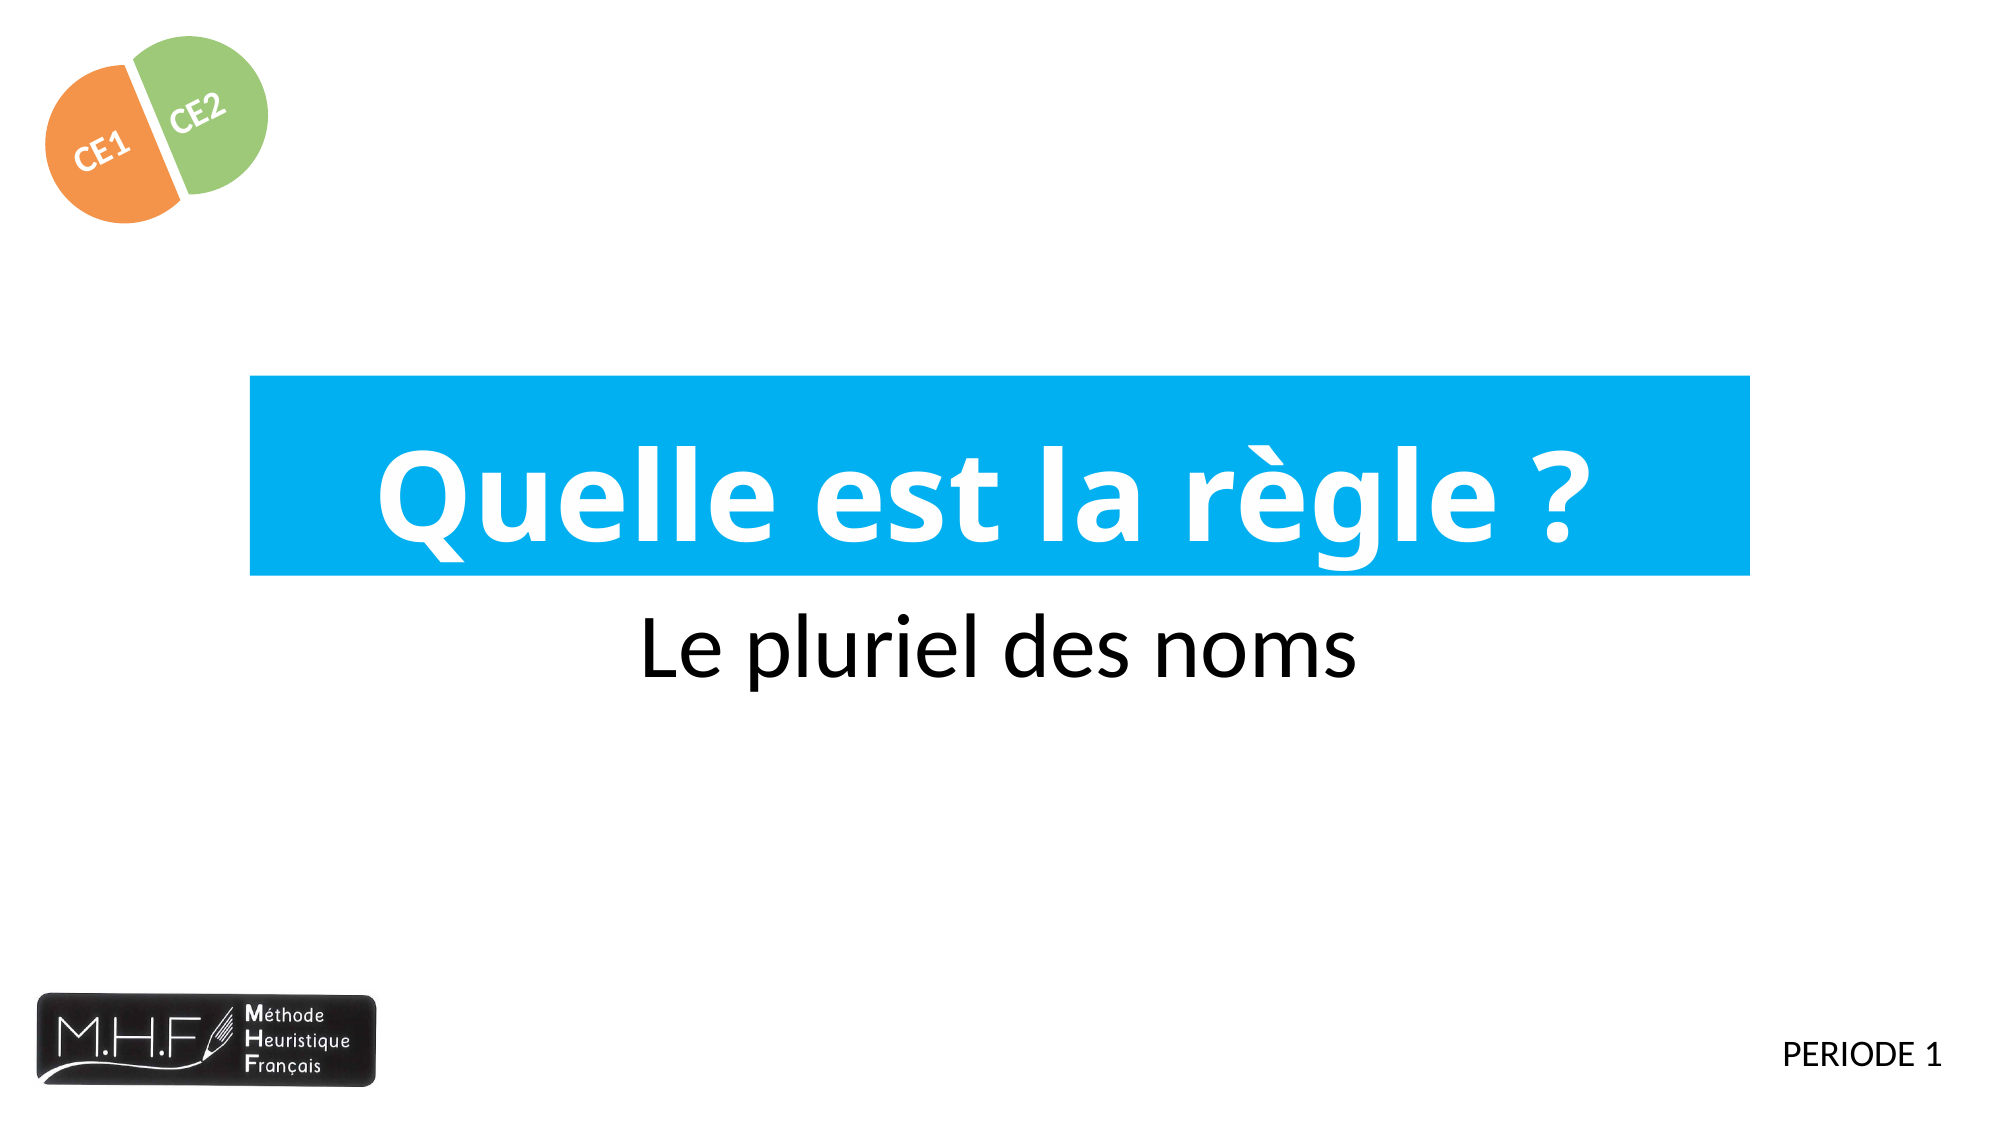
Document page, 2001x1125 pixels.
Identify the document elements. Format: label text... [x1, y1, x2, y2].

text_box PERIODE 1 [1362, 1021, 1967, 1082]
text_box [45, 35, 269, 224]
picture [33, 990, 379, 1089]
subtitle Le pluriel des noms [249, 590, 1750, 863]
title Quelle est la règle ? [249, 375, 1750, 576]
